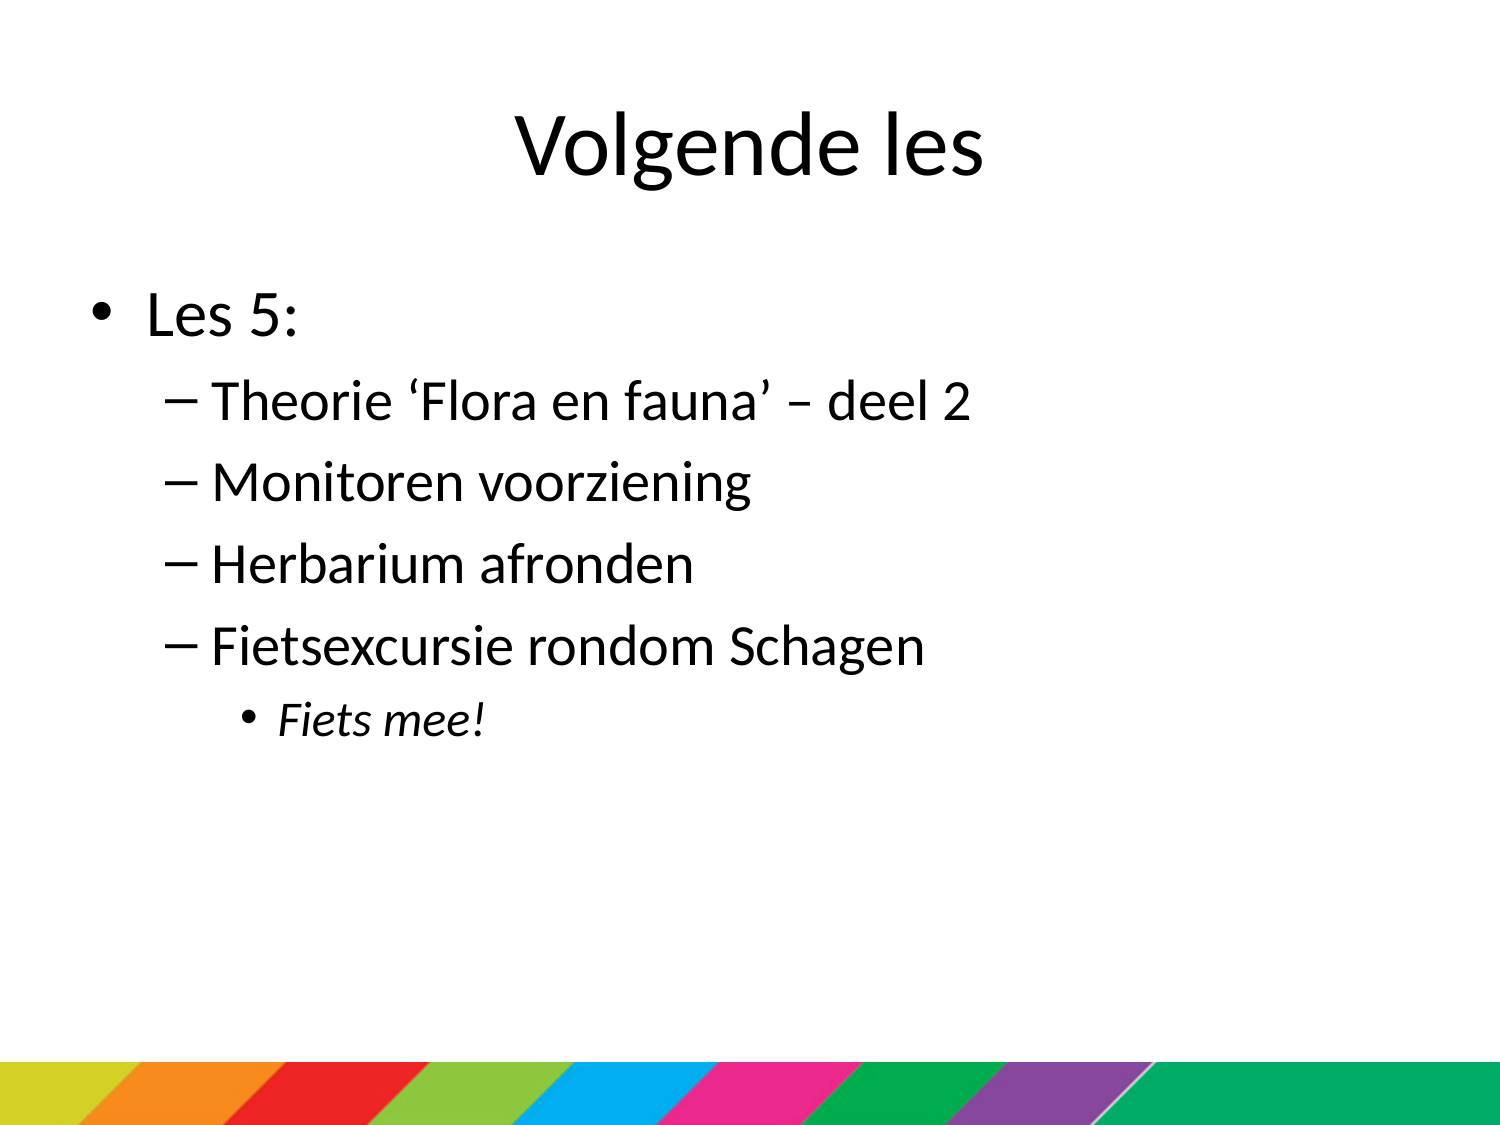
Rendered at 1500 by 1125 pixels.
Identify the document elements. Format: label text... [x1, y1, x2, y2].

picture [0, 1062, 574, 1125]
title Volgende les [75, 45, 1425, 233]
picture [656, 1062, 1500, 1125]
list Les 5: Theorie ‘Flora en fauna’ – deel 2 Monitoren voorziening Herbarium afronden Fietsexcursie rondom Schagen Fiets mee! [75, 262, 1425, 1005]
